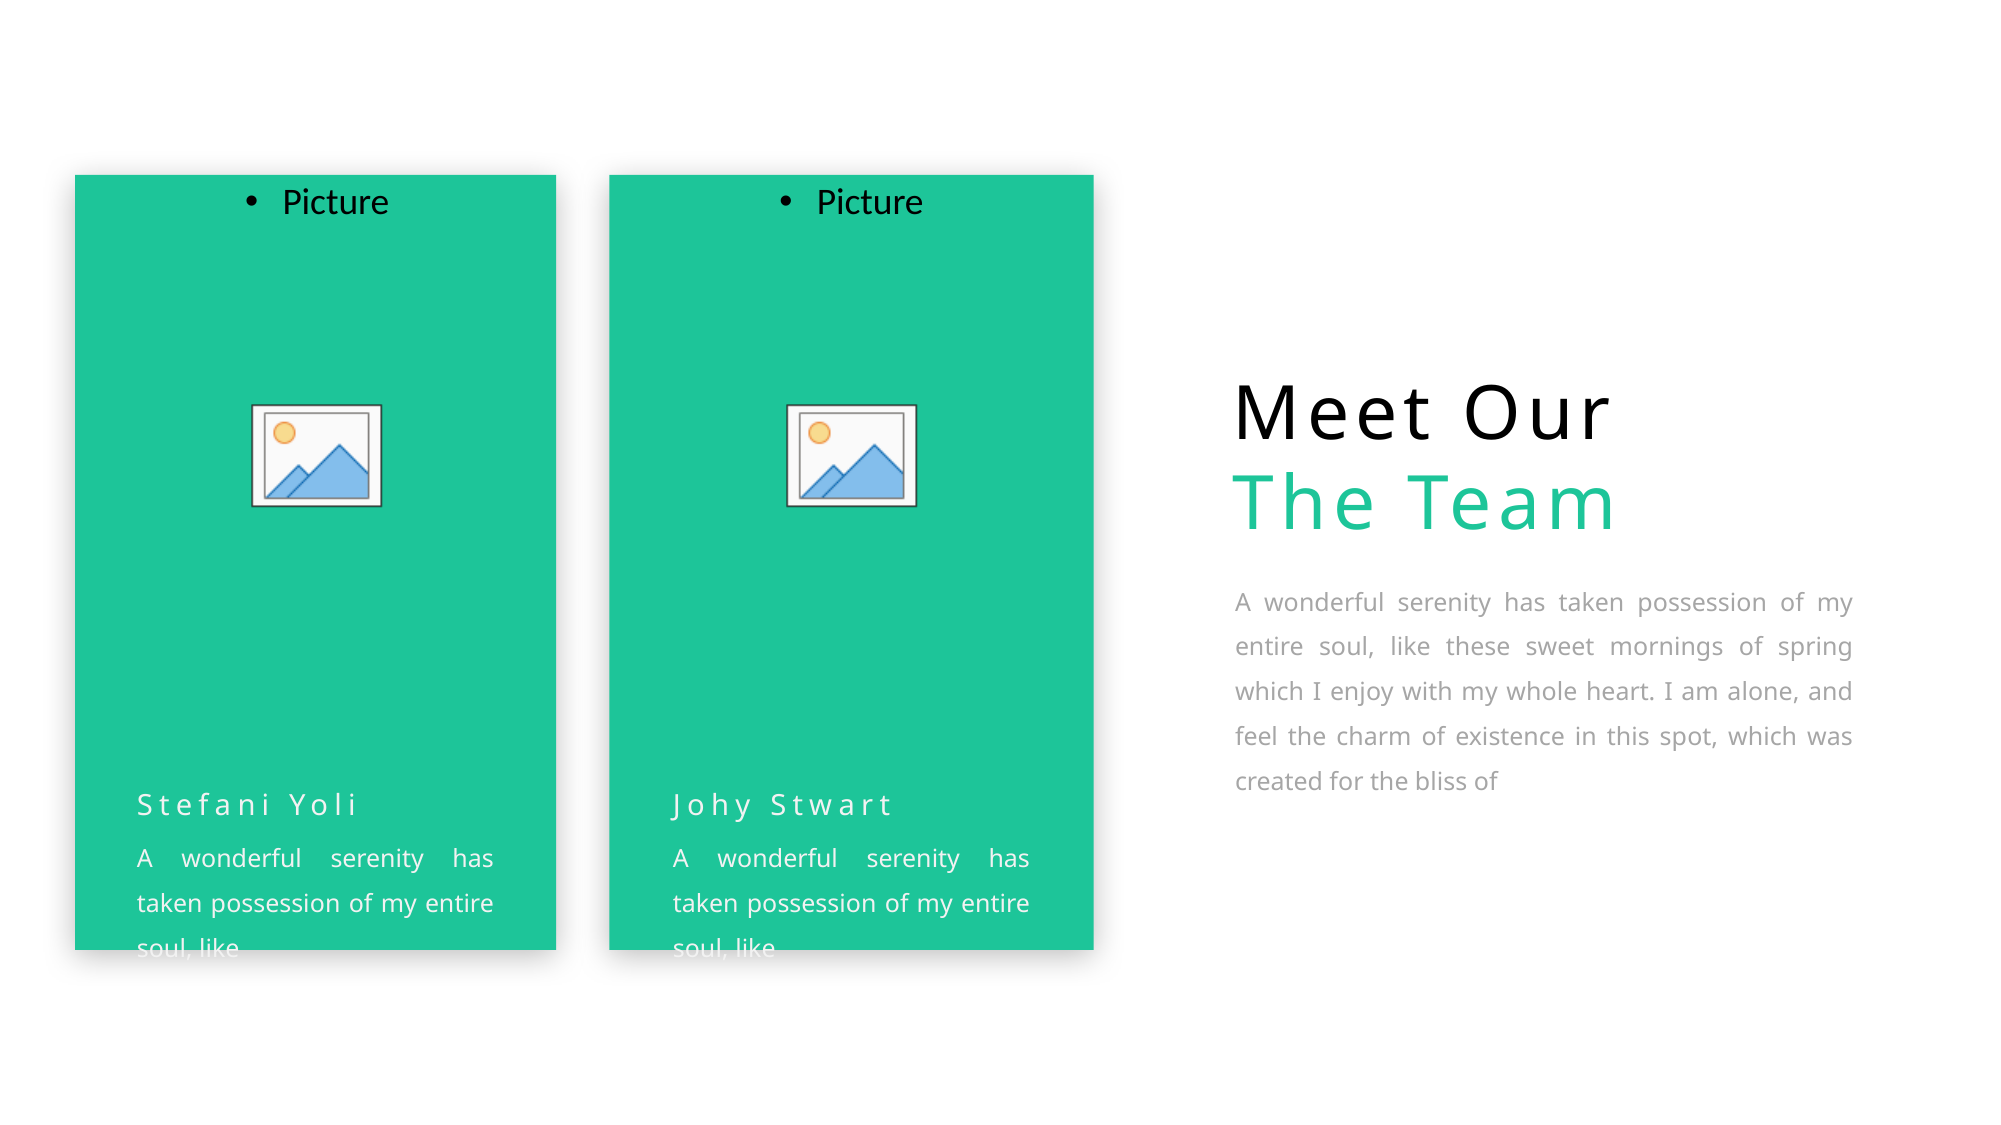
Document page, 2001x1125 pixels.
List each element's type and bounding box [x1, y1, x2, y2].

text_box [658, 761, 1046, 922]
text_box [608, 174, 1095, 951]
text_box [1217, 357, 1869, 756]
picture [74, 174, 560, 738]
text_box [122, 761, 510, 922]
text_box [74, 738, 557, 951]
picture [609, 174, 1094, 738]
